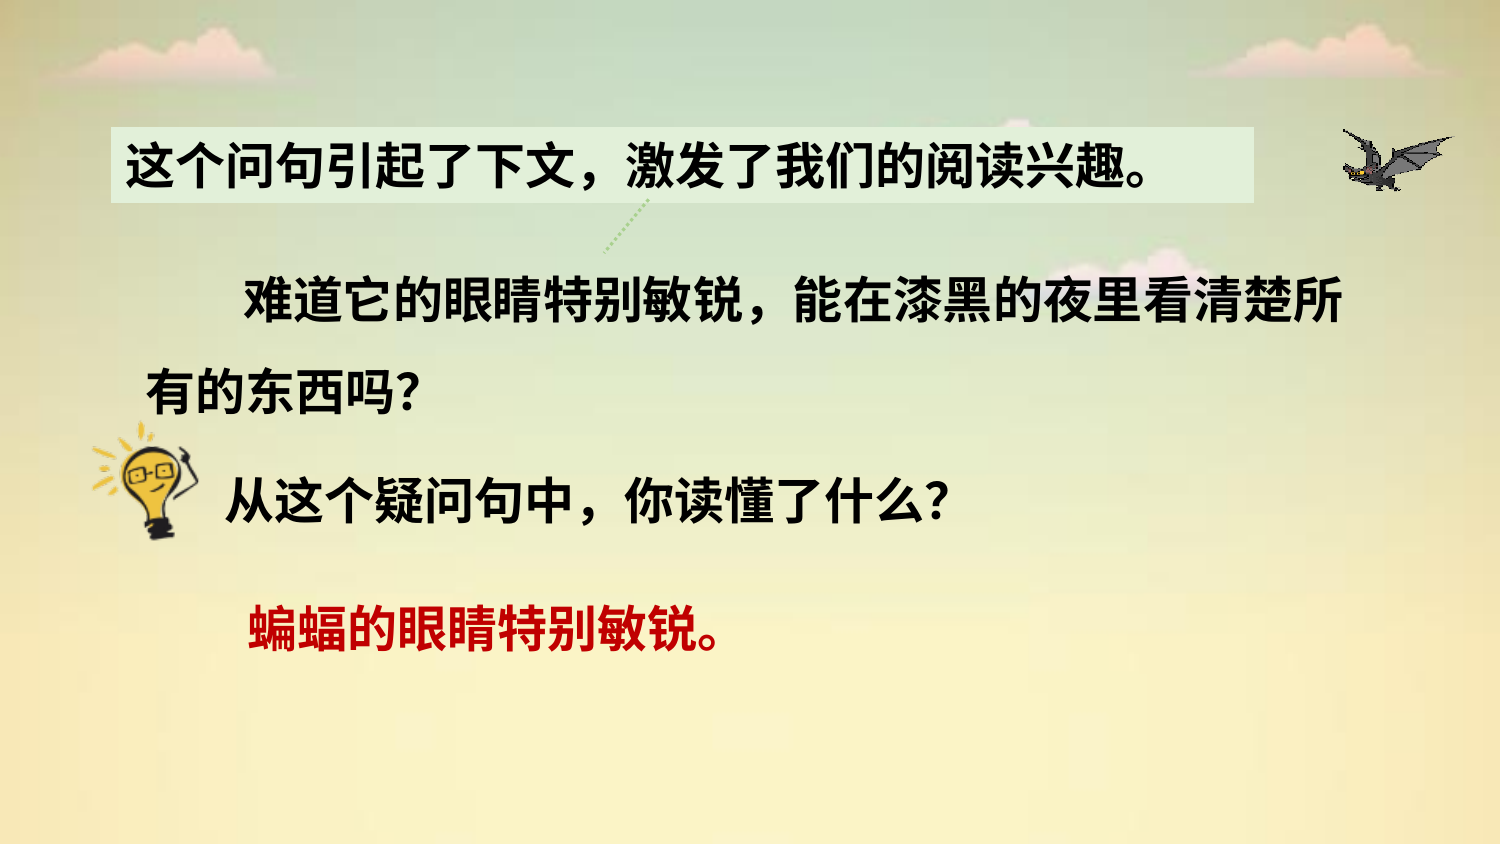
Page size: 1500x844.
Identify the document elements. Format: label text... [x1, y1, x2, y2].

text_box 蝙蝠的眼睛特别敏锐。 [232, 559, 731, 665]
text_box 难道它的眼睛特别敏锐，能在漆黑的夜里看清楚所有的东西吗？ [130, 218, 1390, 428]
picture [0, 0, 1500, 844]
text_box 这个问句引起了下文，激发了我们的阅读兴趣。 [111, 127, 1254, 208]
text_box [71, 408, 996, 554]
